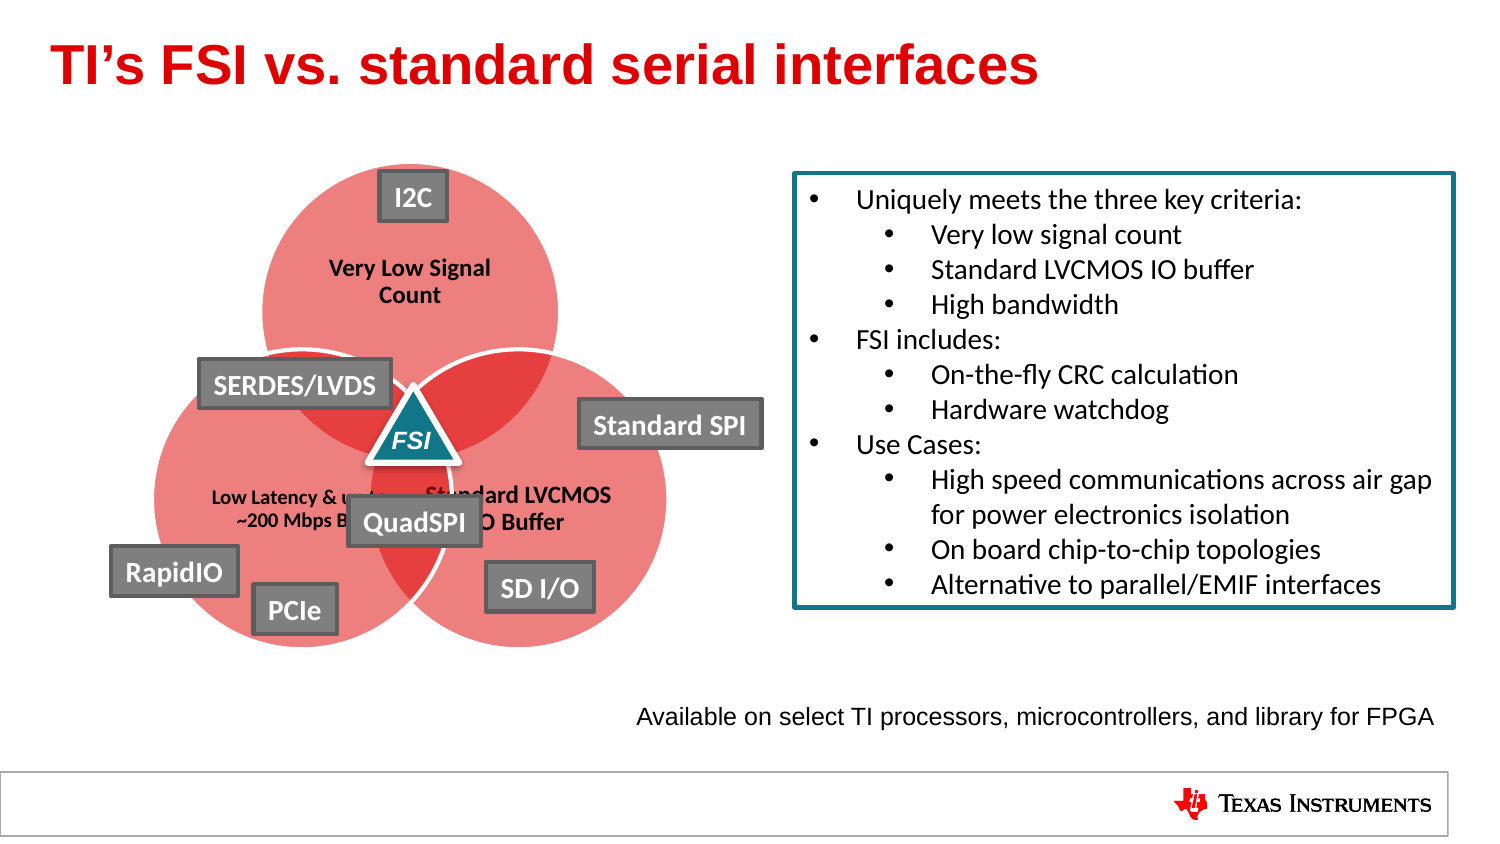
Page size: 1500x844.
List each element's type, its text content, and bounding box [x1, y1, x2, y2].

title TI’s FSI vs. standard serial interfaces [37, 17, 1426, 119]
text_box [0, 155, 911, 656]
text_box Available on select TI processors, microcontrollers, and library for FPGA [621, 693, 1452, 739]
picture [1174, 788, 1431, 820]
text_box Uniquely meets the three key criteria: Very low signal count Standard LVCMOS IO buffer High bandwidth FSI includes: On-the-fly CRC calculation Hardware watchdog Use Cases: High speed communications across air gap for power electronics isolation On board chip-to-chip topologies Alternative to parallel/EMIF interfaces [916, 171, 1456, 610]
